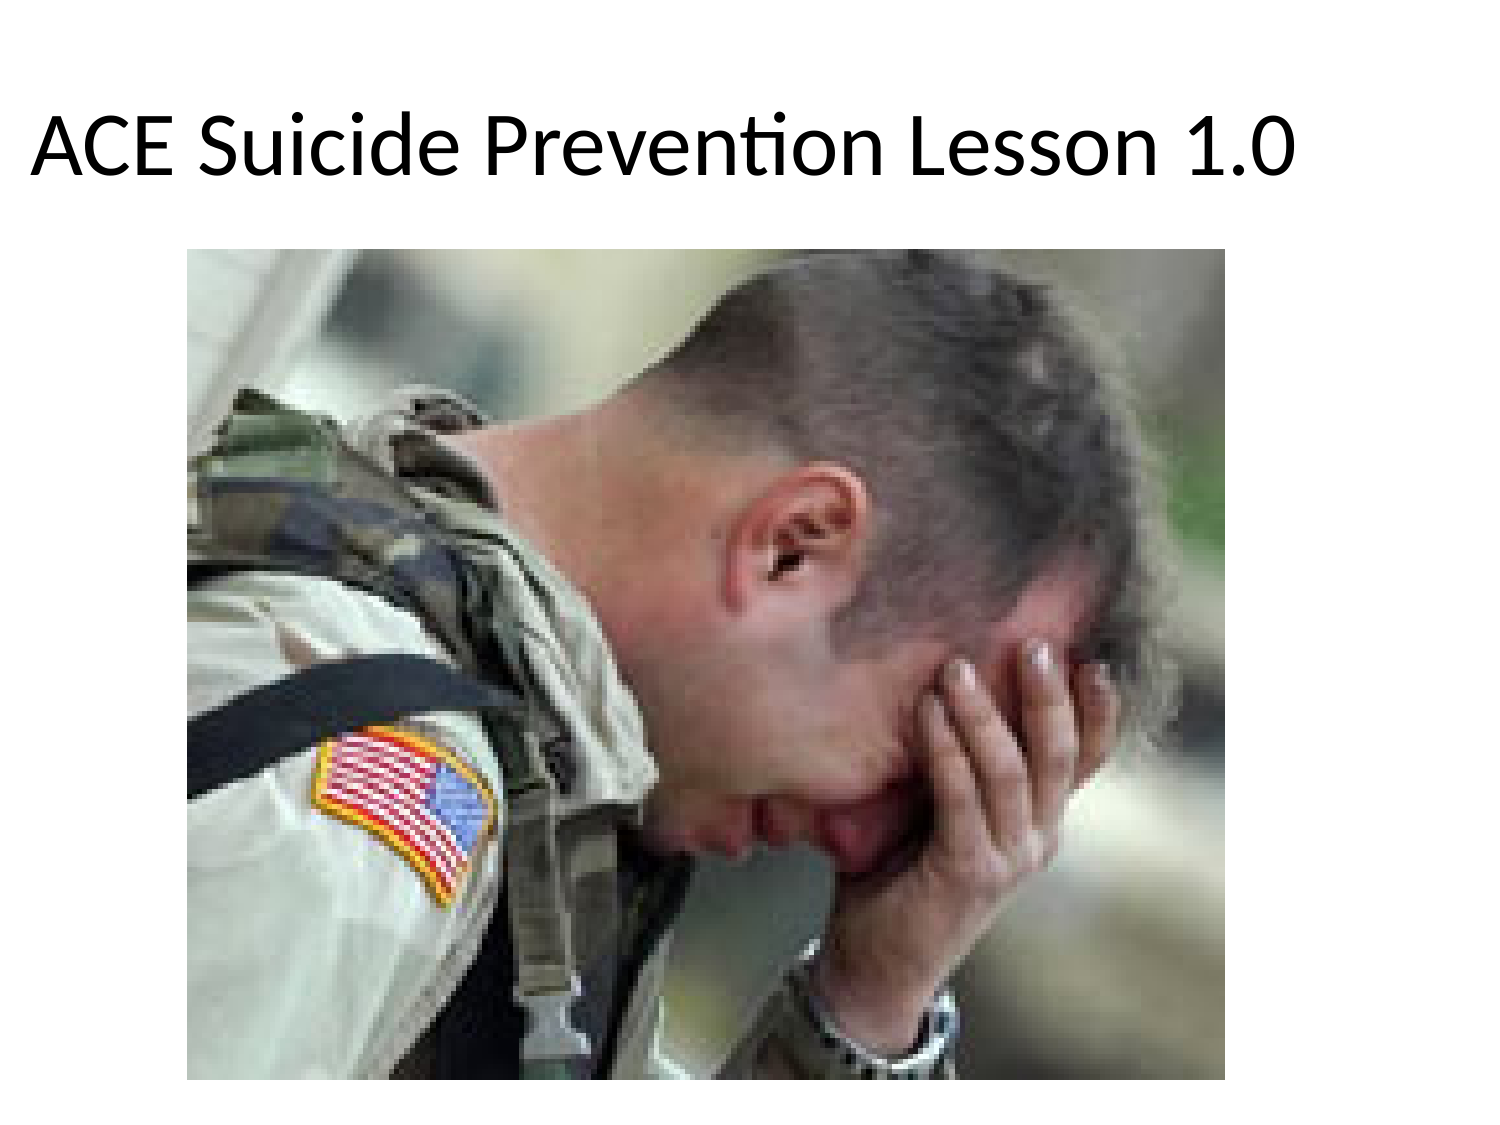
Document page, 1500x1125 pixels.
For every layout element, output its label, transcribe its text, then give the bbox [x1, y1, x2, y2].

picture [187, 249, 1226, 1081]
title ACE Suicide Prevention Lesson 1.0 [0, 45, 1350, 233]
